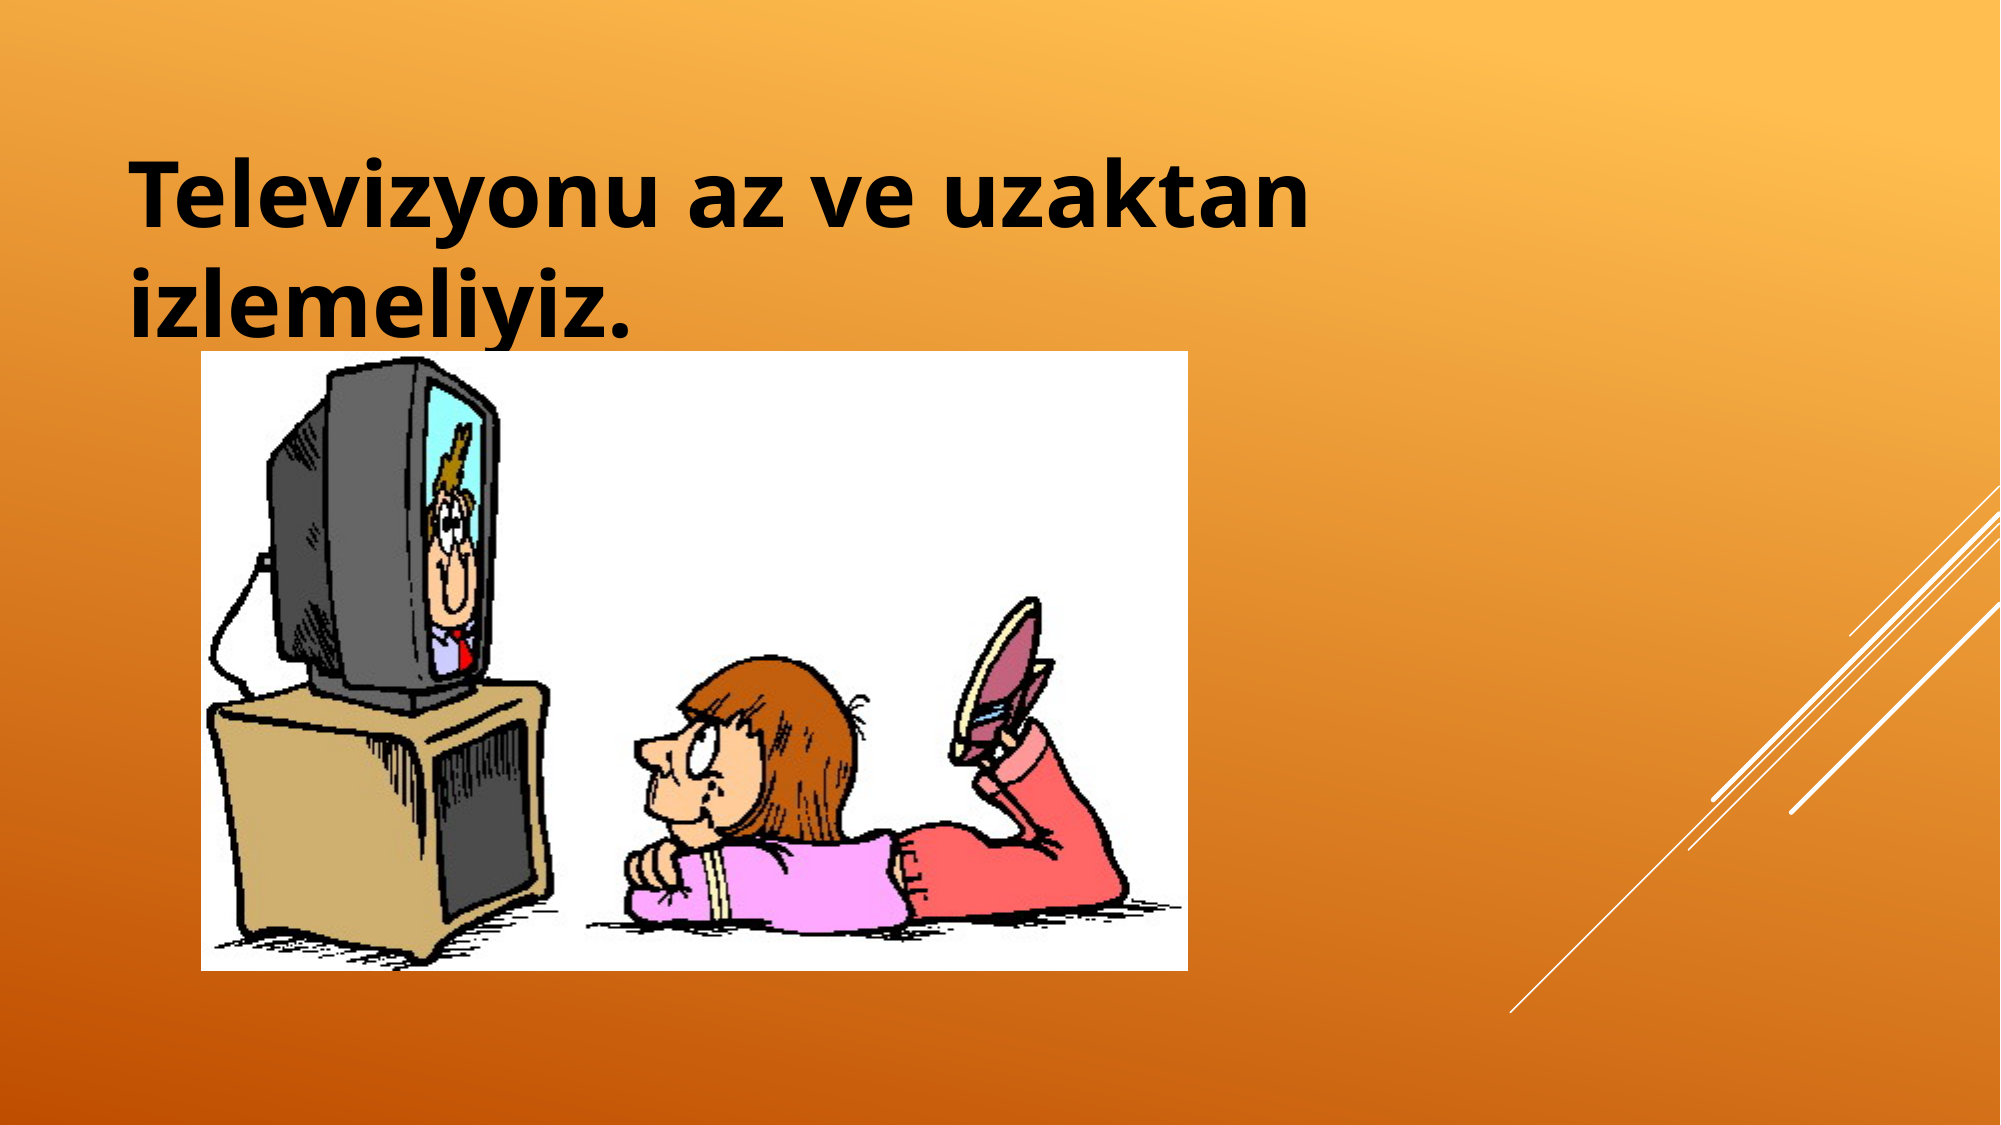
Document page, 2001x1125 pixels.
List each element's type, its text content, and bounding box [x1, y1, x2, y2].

picture [201, 351, 1188, 971]
list Televizyonu az ve uzaktan izlemeliyiz. [112, 112, 1835, 380]
